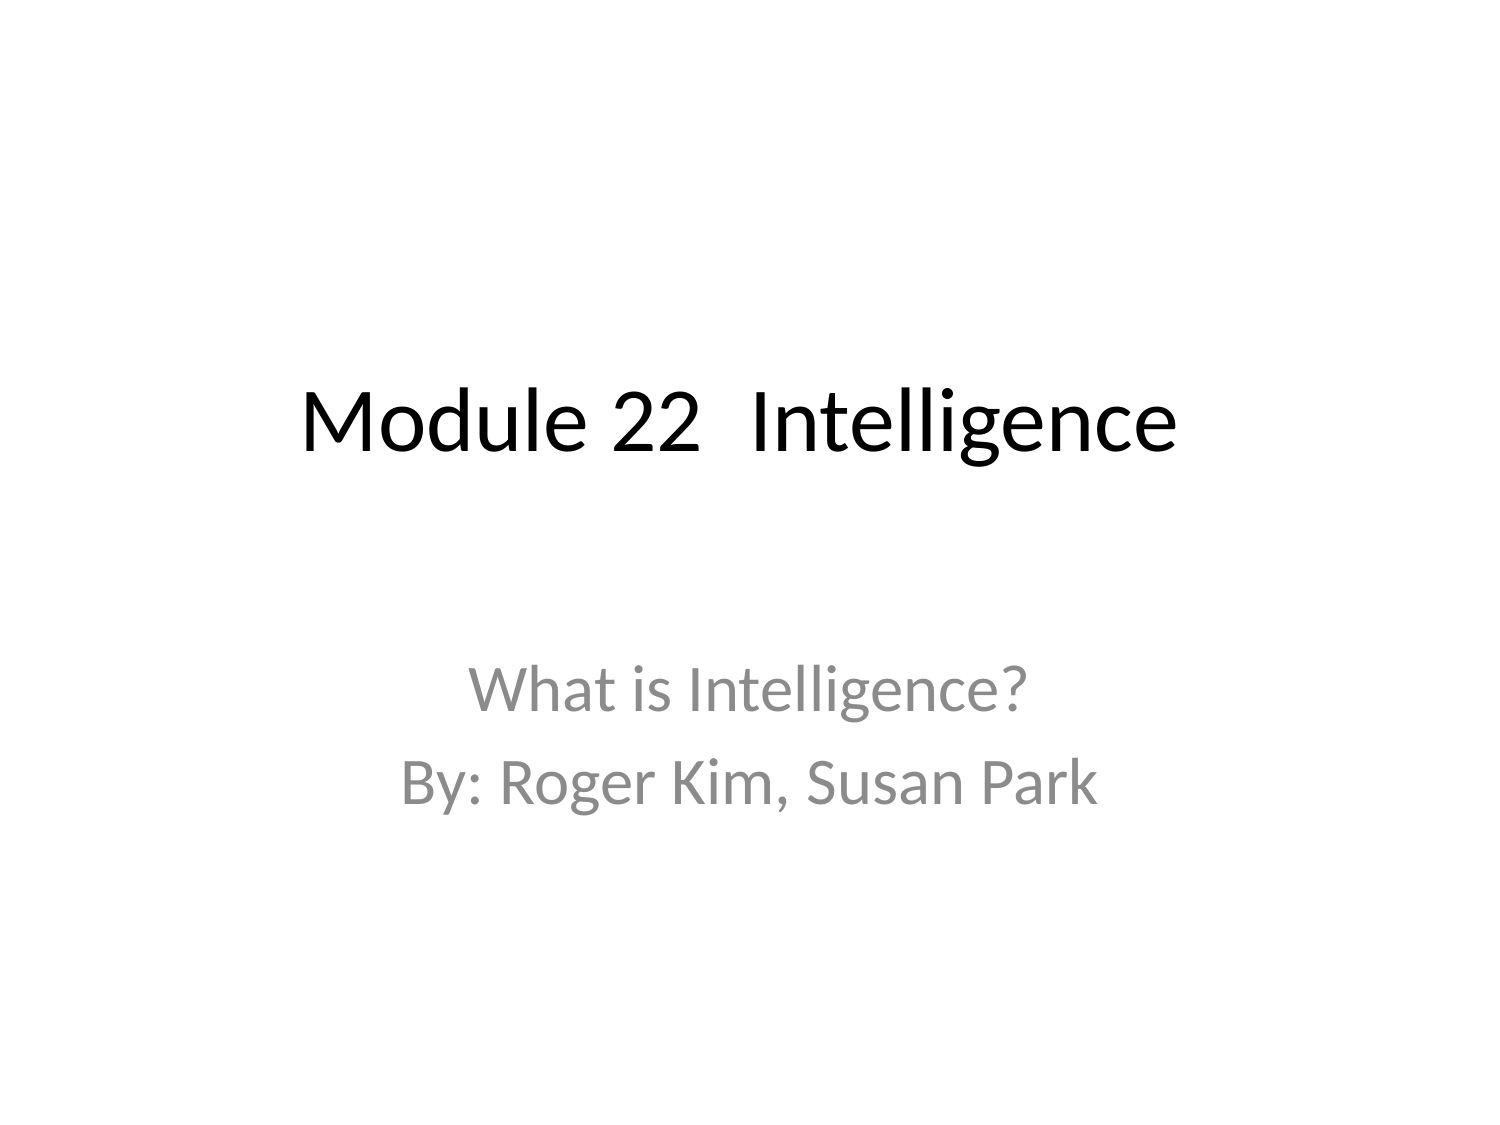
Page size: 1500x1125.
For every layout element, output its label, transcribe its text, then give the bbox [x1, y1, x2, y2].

subtitle What is Intelligence? By: Roger Kim, Susan Park [225, 637, 1275, 925]
title Module 22 Intelligence [112, 349, 1388, 591]
